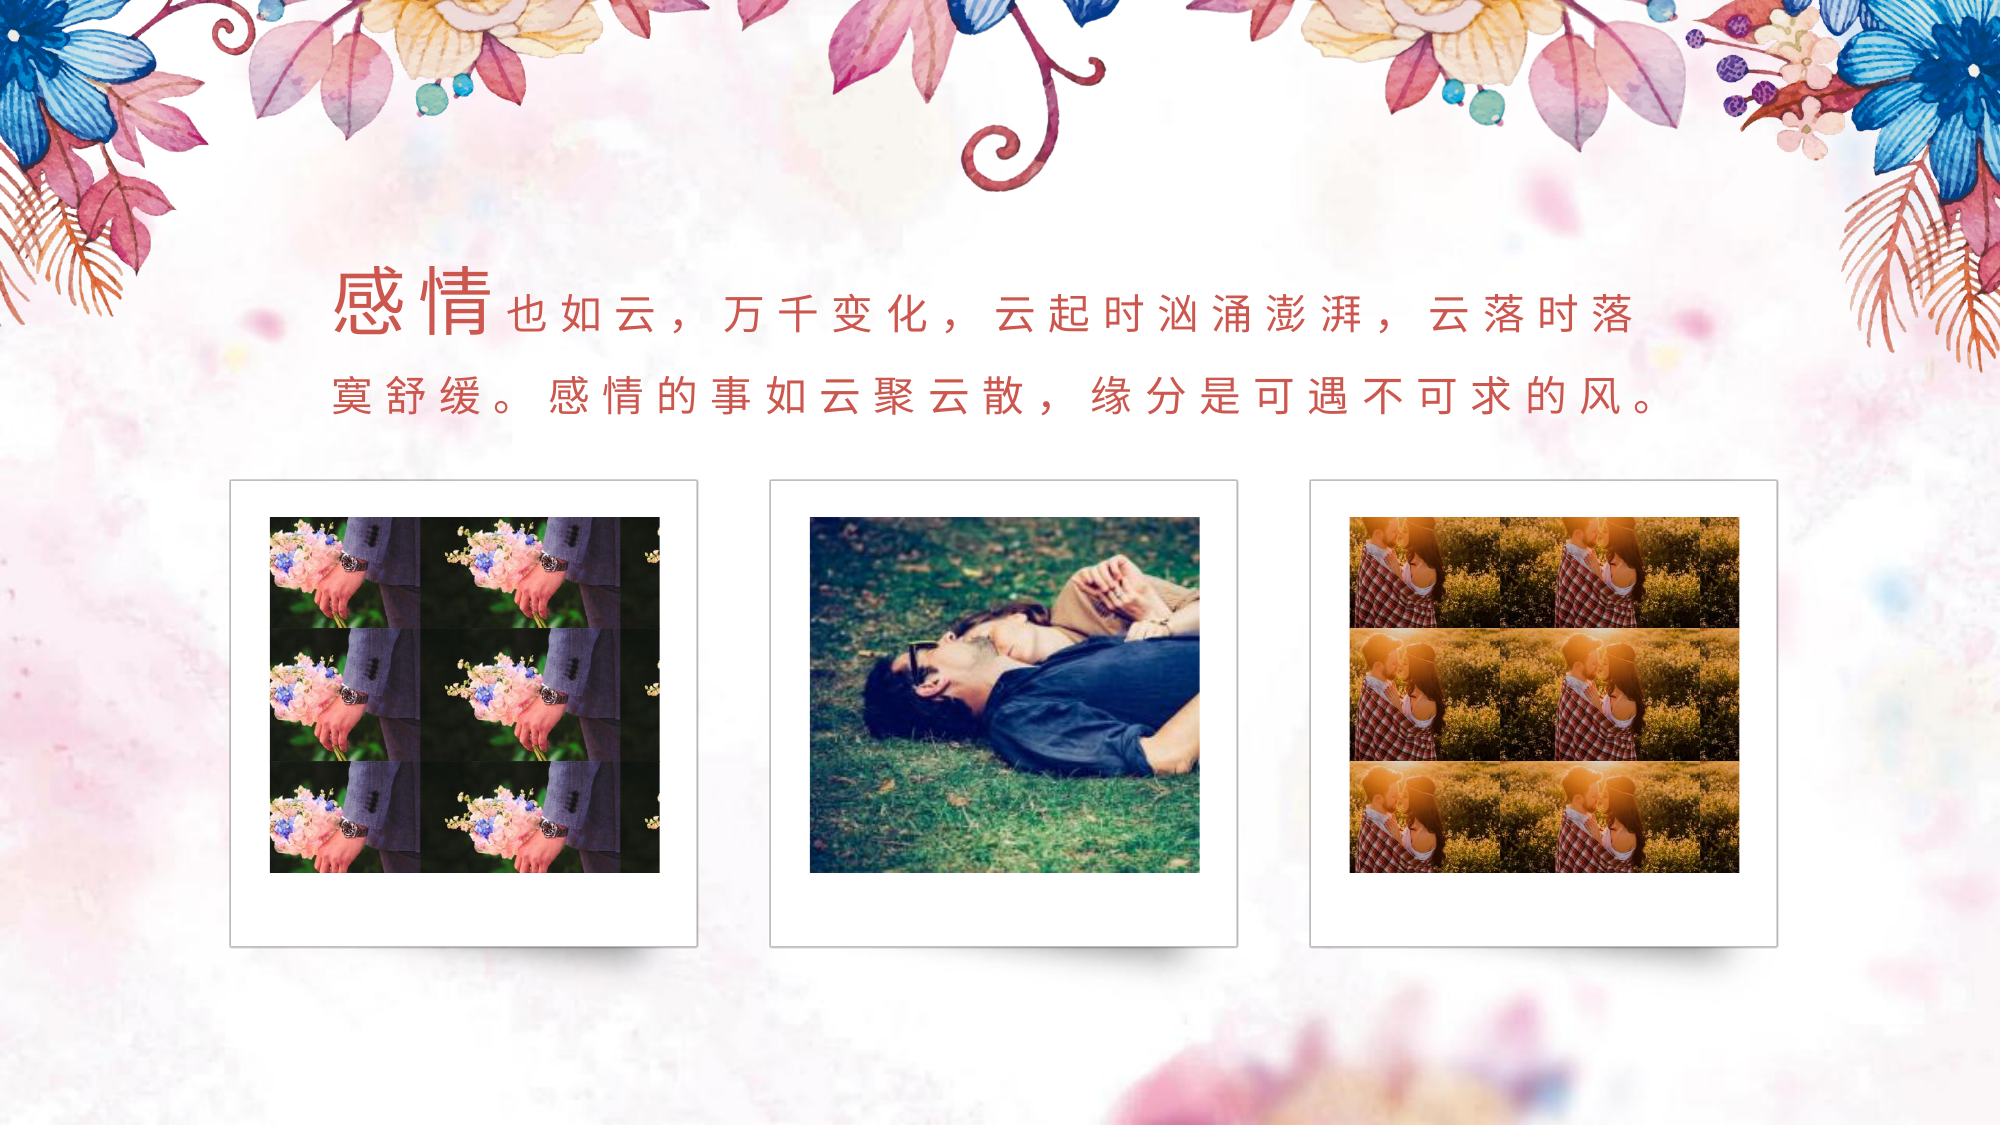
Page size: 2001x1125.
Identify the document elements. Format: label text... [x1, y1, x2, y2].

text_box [1309, 479, 1782, 1005]
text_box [229, 479, 702, 1005]
text_box 感情也如云，万千变化，云起时汹涌澎湃，云落时落寞舒缓。感情的事如云聚云散，缘分是可遇不可求的风。 [316, 202, 1694, 428]
picture [0, 0, 2000, 1125]
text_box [769, 479, 1242, 1005]
